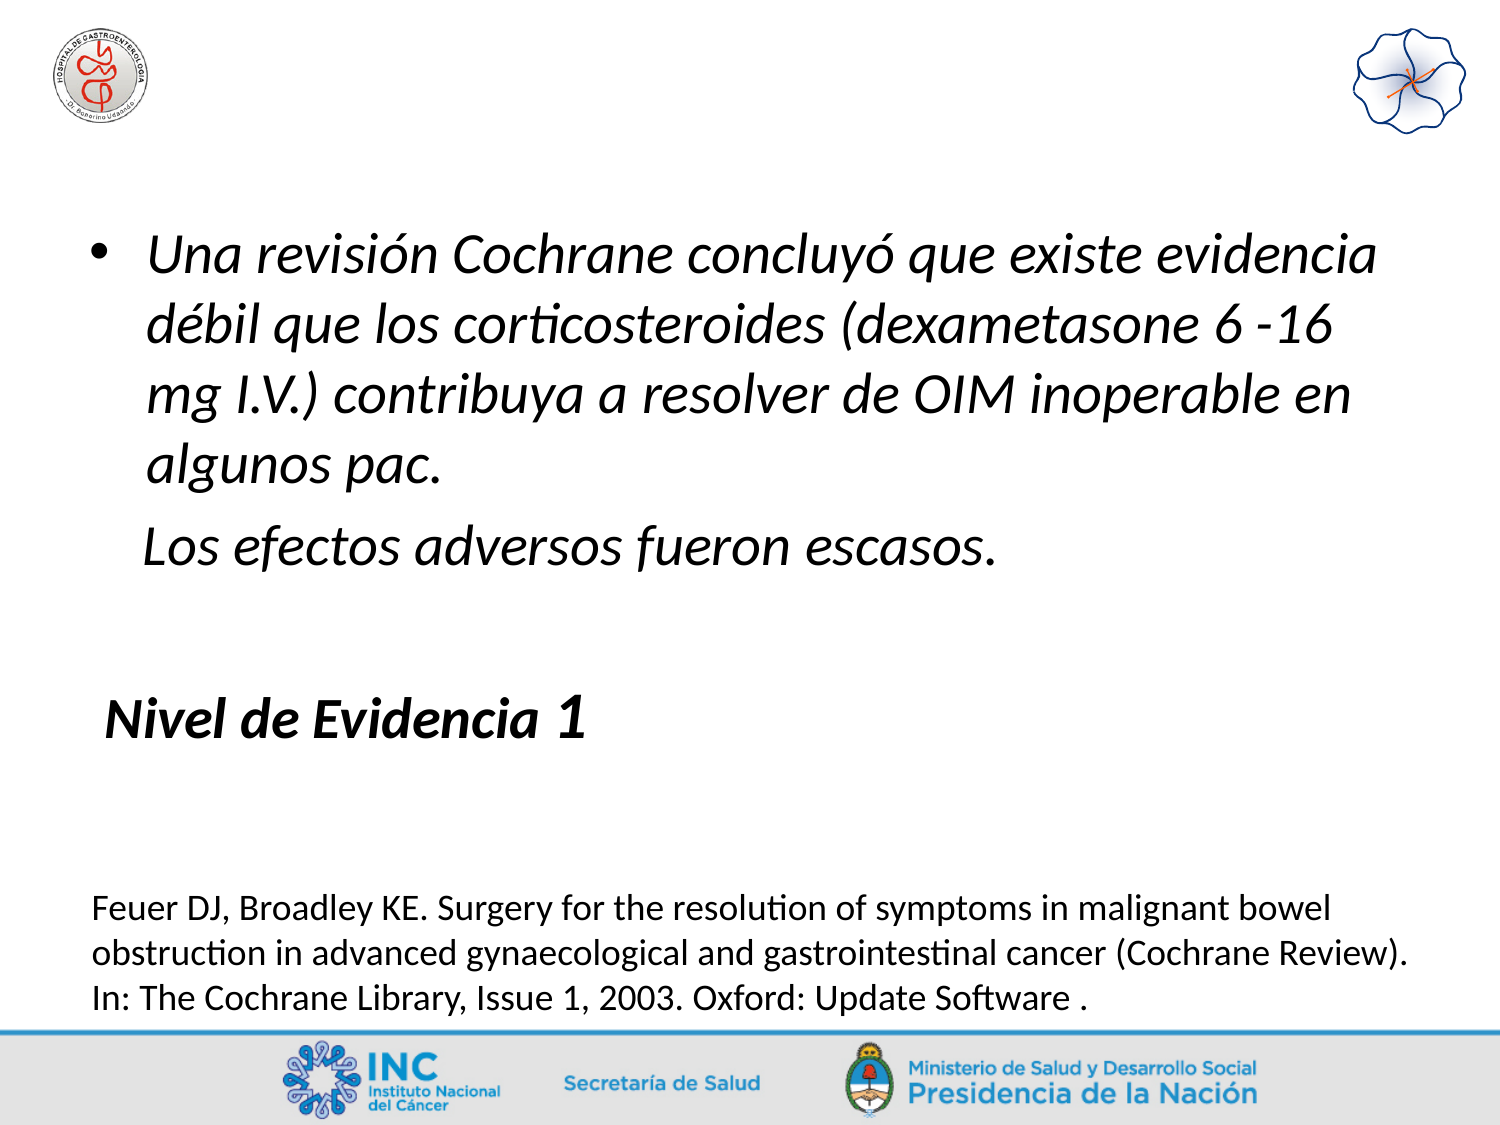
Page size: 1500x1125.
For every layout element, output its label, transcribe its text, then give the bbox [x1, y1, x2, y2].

text_box Feuer DJ, Broadley KE. Surgery for the resolution of symptoms in malignant bowel obstruction in advanced gynaecological and gastrointestinal cancer (Cochrane Review). In: The Cochrane Library, Issue 1, 2003. Oxford: Update Software . [76, 875, 1436, 1025]
picture [0, 1027, 1500, 1125]
picture [52, 28, 148, 124]
text_box Una revisión Cochrane concluyó que existe evidencia débil que los corticosteroides (dexametasone 6 -16 mg I.V.) contribuya a resolver de OIM inoperable en algunos pac. Los efectos adversos fueron escasos. Nivel de Evidencia 1 [74, 207, 1425, 951]
picture [1352, 28, 1467, 135]
